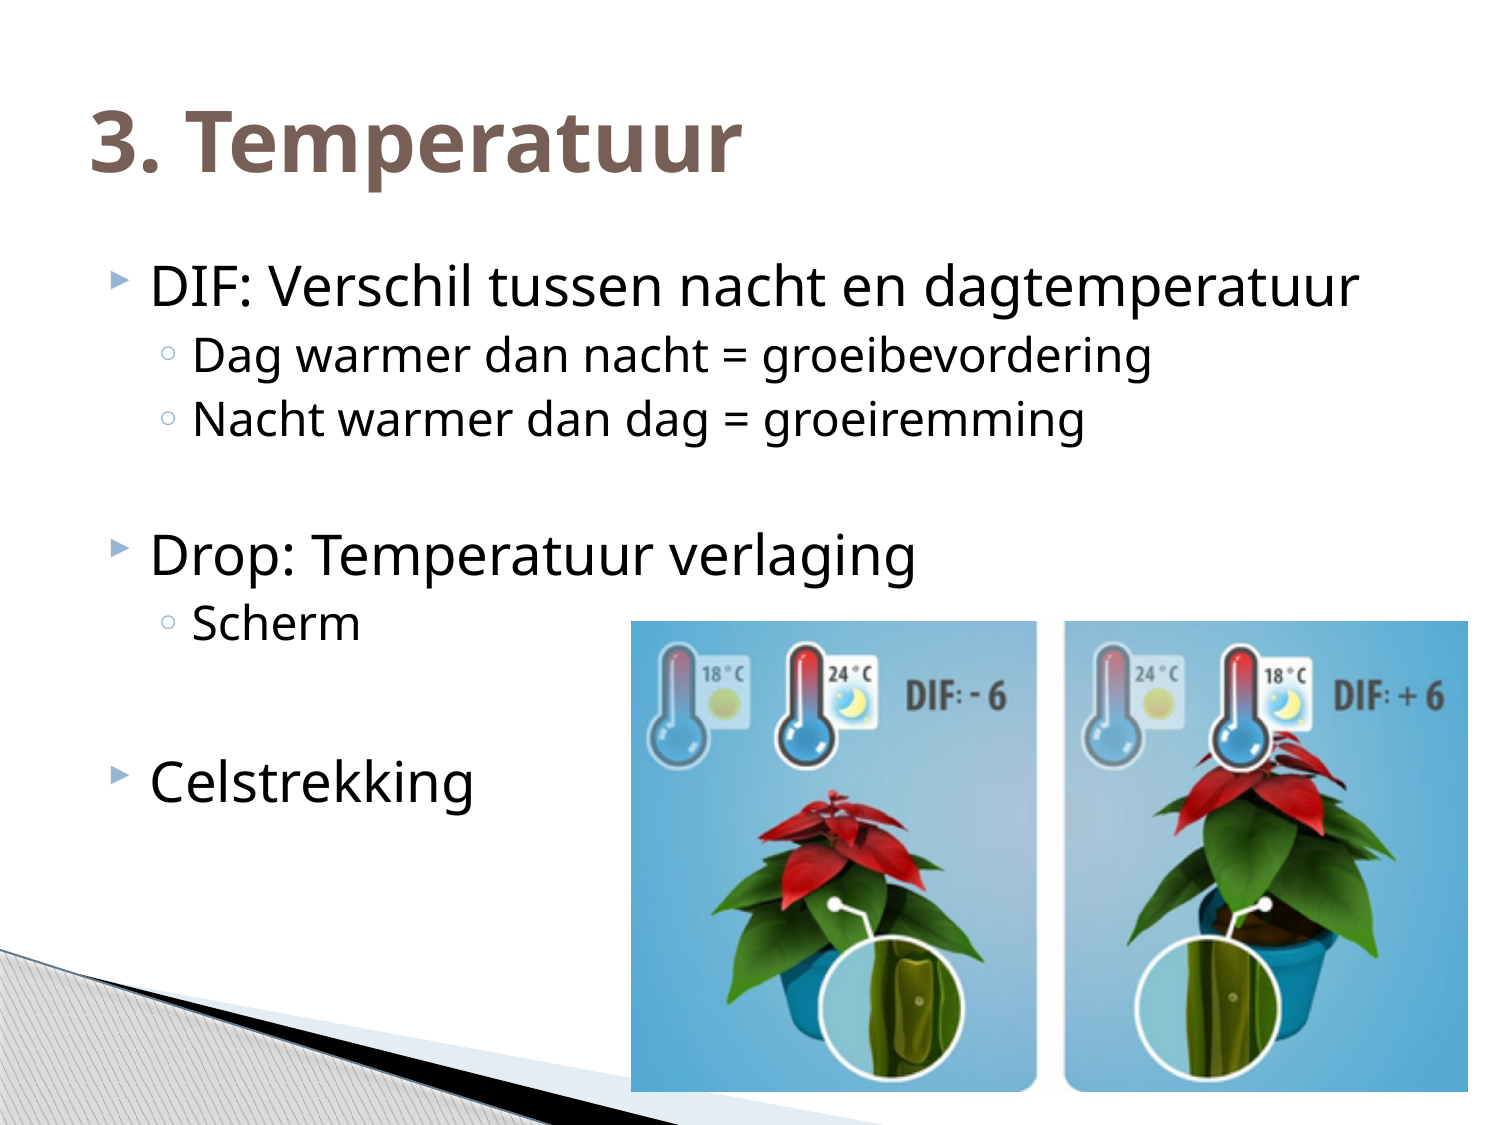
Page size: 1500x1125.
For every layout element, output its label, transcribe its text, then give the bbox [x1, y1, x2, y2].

list DIF: Verschil tussen nacht en dagtemperatuur Dag warmer dan nacht = groeibevordering Nacht warmer dan dag = groeiremming Drop: Temperatuur verlaging Scherm Celstrekking [75, 243, 1425, 986]
picture [631, 621, 1469, 1092]
title 3. Temperatuur [75, 45, 1425, 233]
